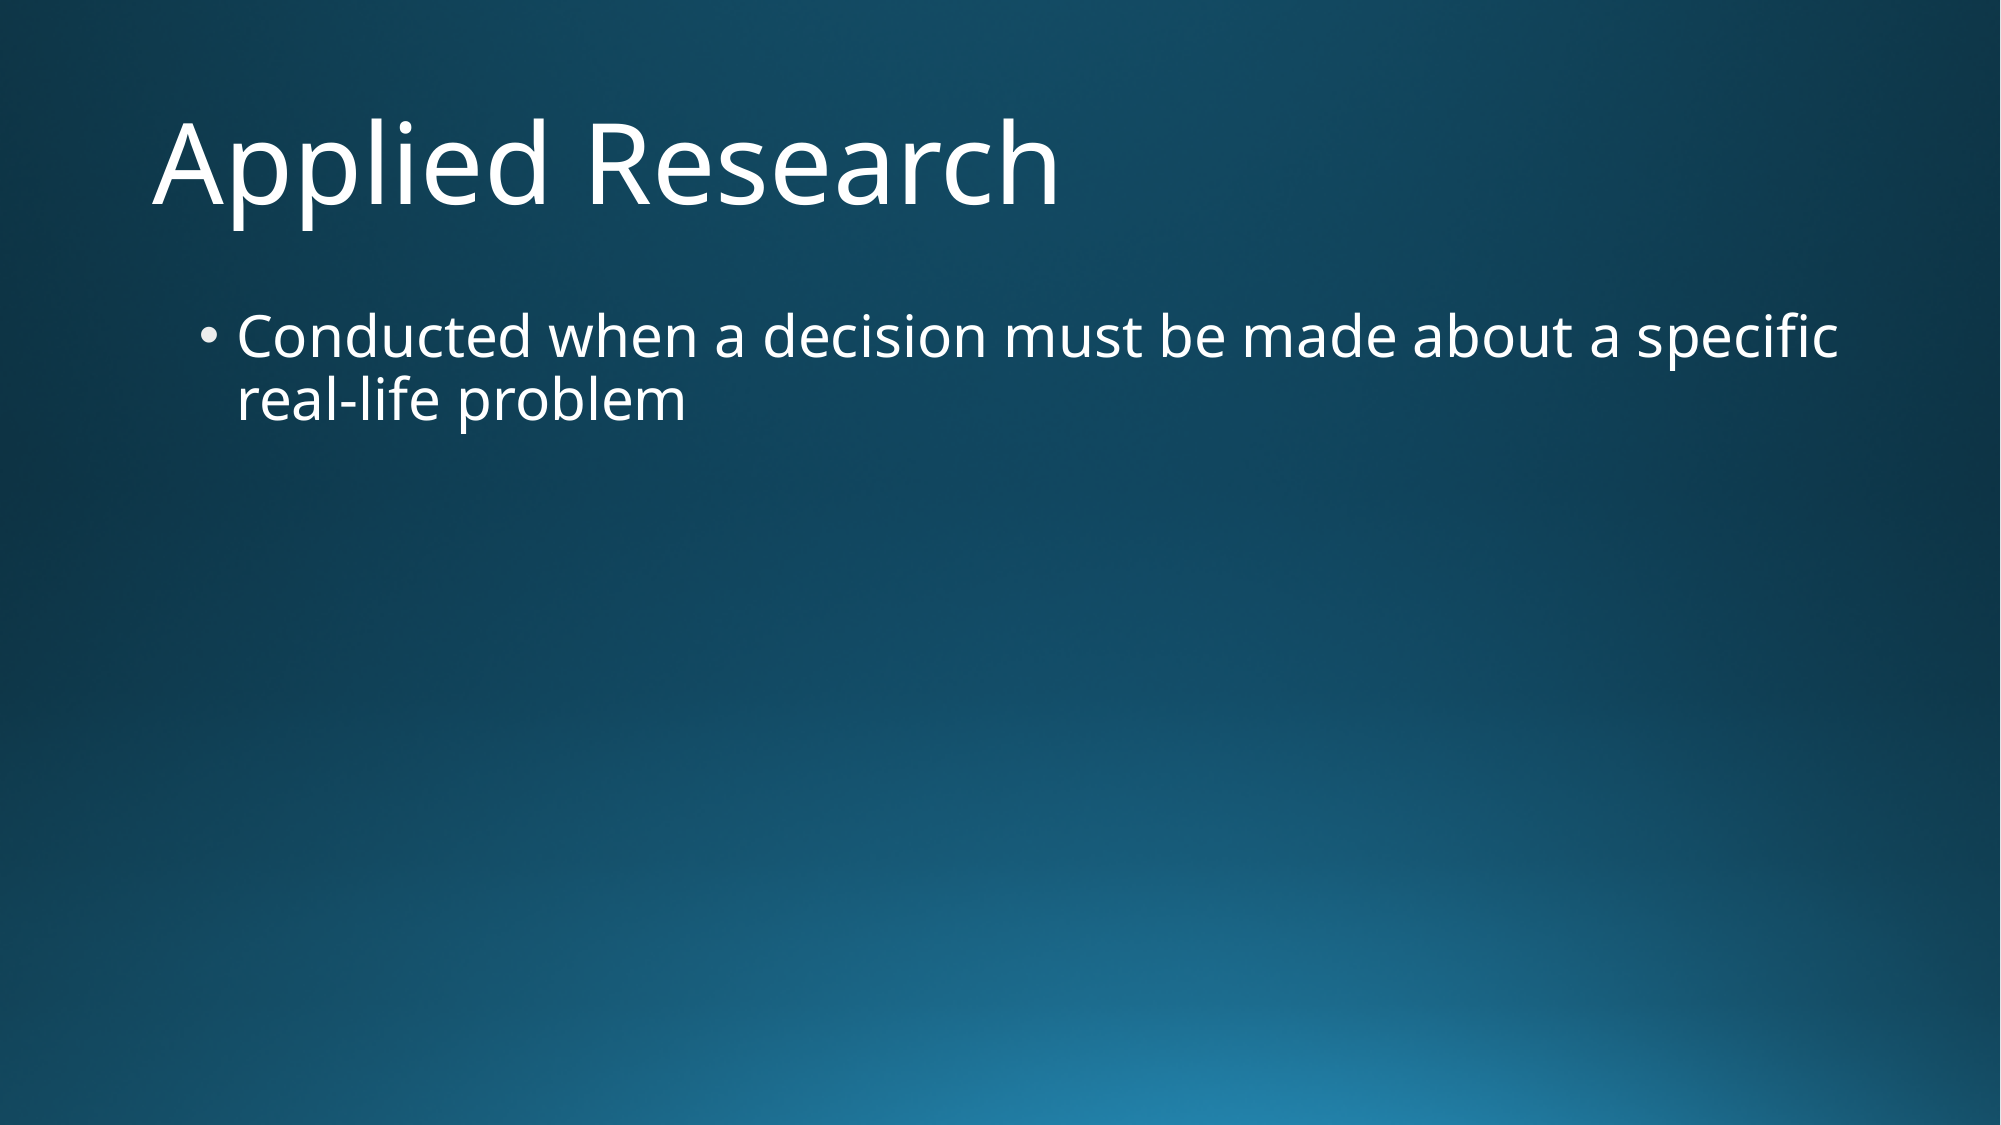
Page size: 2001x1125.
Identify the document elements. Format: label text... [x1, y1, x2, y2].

title Applied Research [137, 59, 1863, 278]
picture [0, 0, 2001, 1125]
list Conducted when a decision must be made about a specific real-life problem [183, 299, 1863, 1014]
